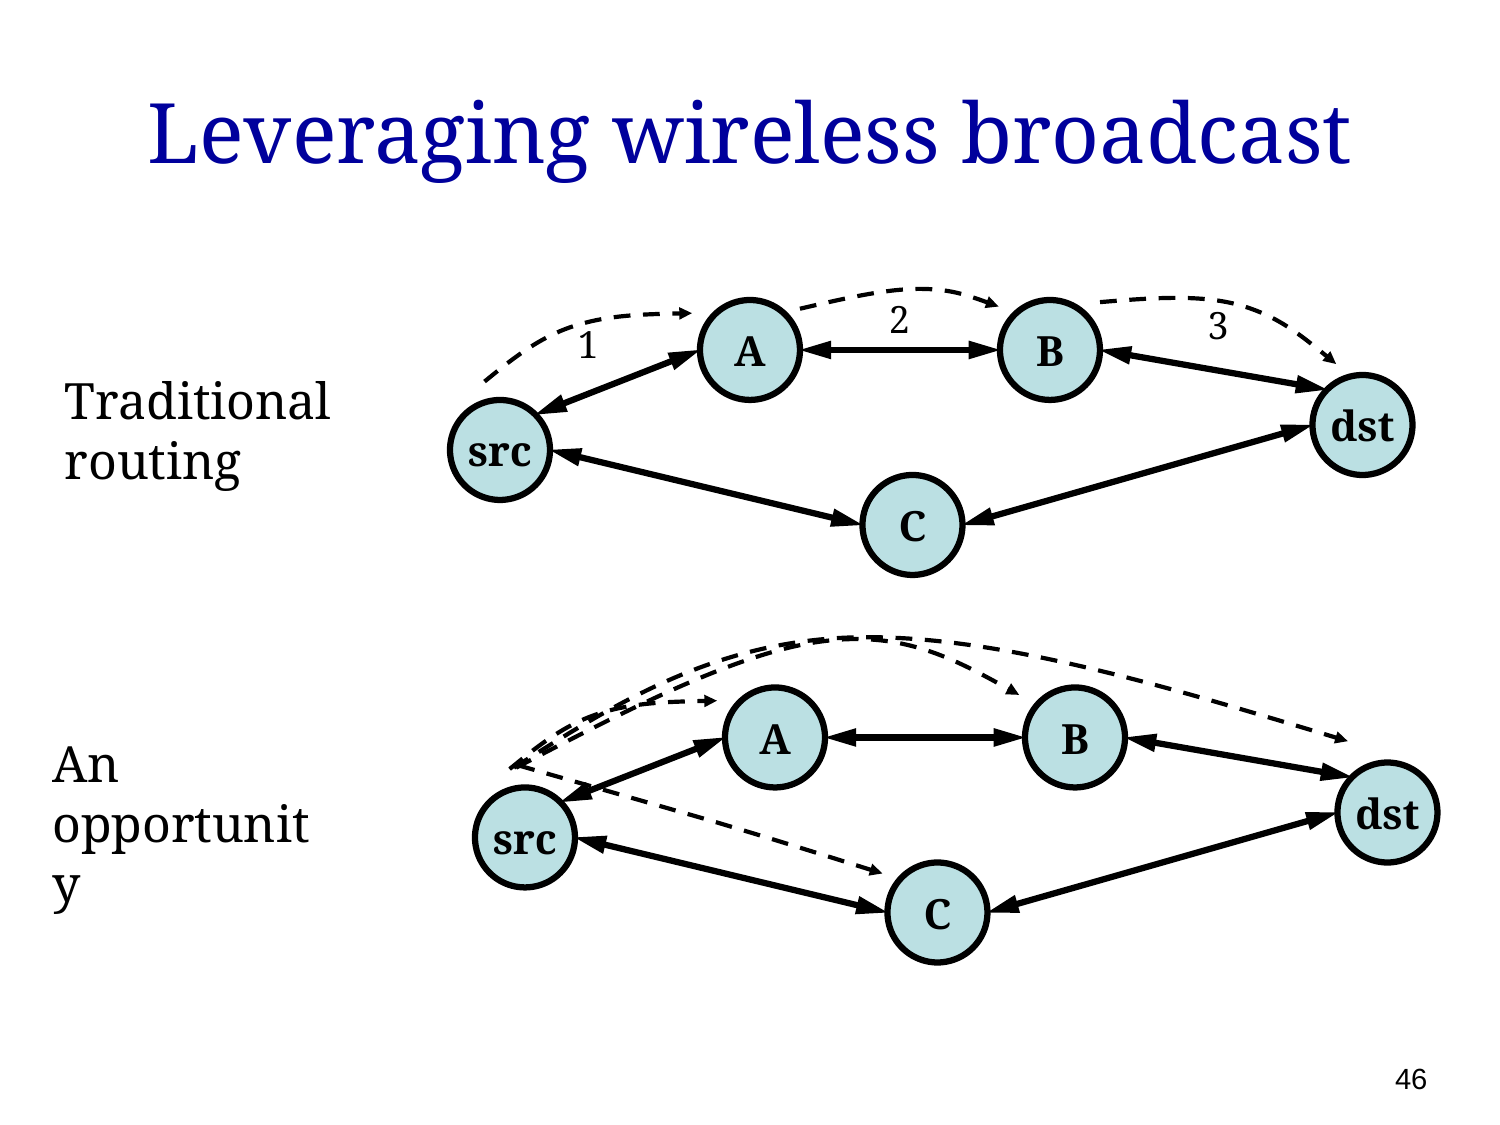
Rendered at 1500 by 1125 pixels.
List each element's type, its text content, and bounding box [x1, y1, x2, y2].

text_box [513, 712, 605, 768]
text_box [1218, 643, 1259, 810]
text_box [658, 637, 1213, 763]
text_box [1193, 255, 1234, 423]
slide_number 46 [1092, 1024, 1443, 1103]
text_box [549, 449, 863, 526]
text_box [509, 712, 603, 770]
text_box 3 [1238, 304, 1337, 364]
text_box src [474, 787, 575, 888]
text_box C [863, 474, 962, 575]
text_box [574, 837, 888, 913]
title Leveraging wireless broadcast [74, 47, 1426, 213]
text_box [987, 812, 1338, 913]
text_box A [730, 758, 821, 788]
text_box src [450, 399, 550, 500]
text_box C [888, 862, 987, 963]
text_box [610, 687, 676, 835]
text_box A [700, 299, 800, 400]
text_box 3 [1100, 297, 1188, 326]
text_box 1 [484, 324, 580, 382]
text_box B [1000, 299, 1100, 400]
text_box 1 [655, 307, 692, 326]
text_box [1263, 715, 1348, 744]
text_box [585, 299, 651, 448]
text_box Traditional routing [49, 362, 350, 498]
text_box An opportunity [37, 724, 338, 920]
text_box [962, 424, 1313, 526]
text_box B [1027, 749, 1124, 788]
text_box [680, 811, 759, 835]
text_box dst [1337, 762, 1438, 863]
text_box dst [1312, 375, 1413, 475]
text_box 2 [799, 288, 999, 309]
